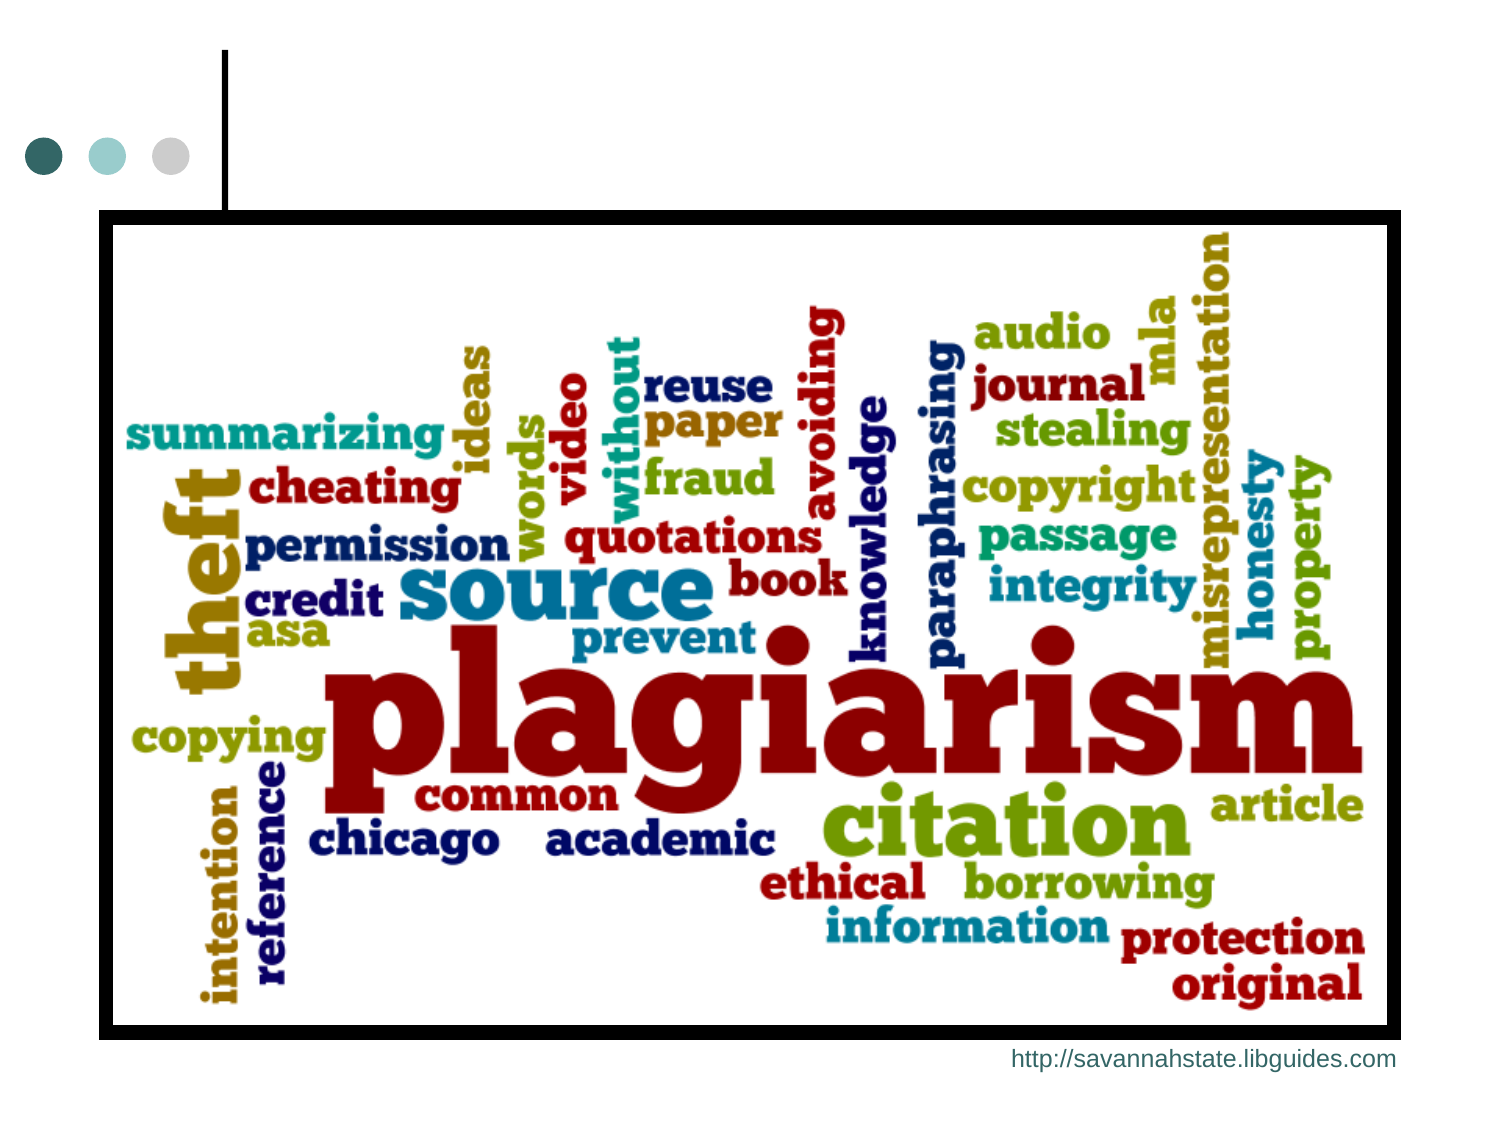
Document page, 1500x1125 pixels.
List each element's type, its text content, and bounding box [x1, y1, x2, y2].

picture [112, 224, 1387, 1026]
text_box http://savannahstate.libguides.com [850, 1034, 1413, 1080]
